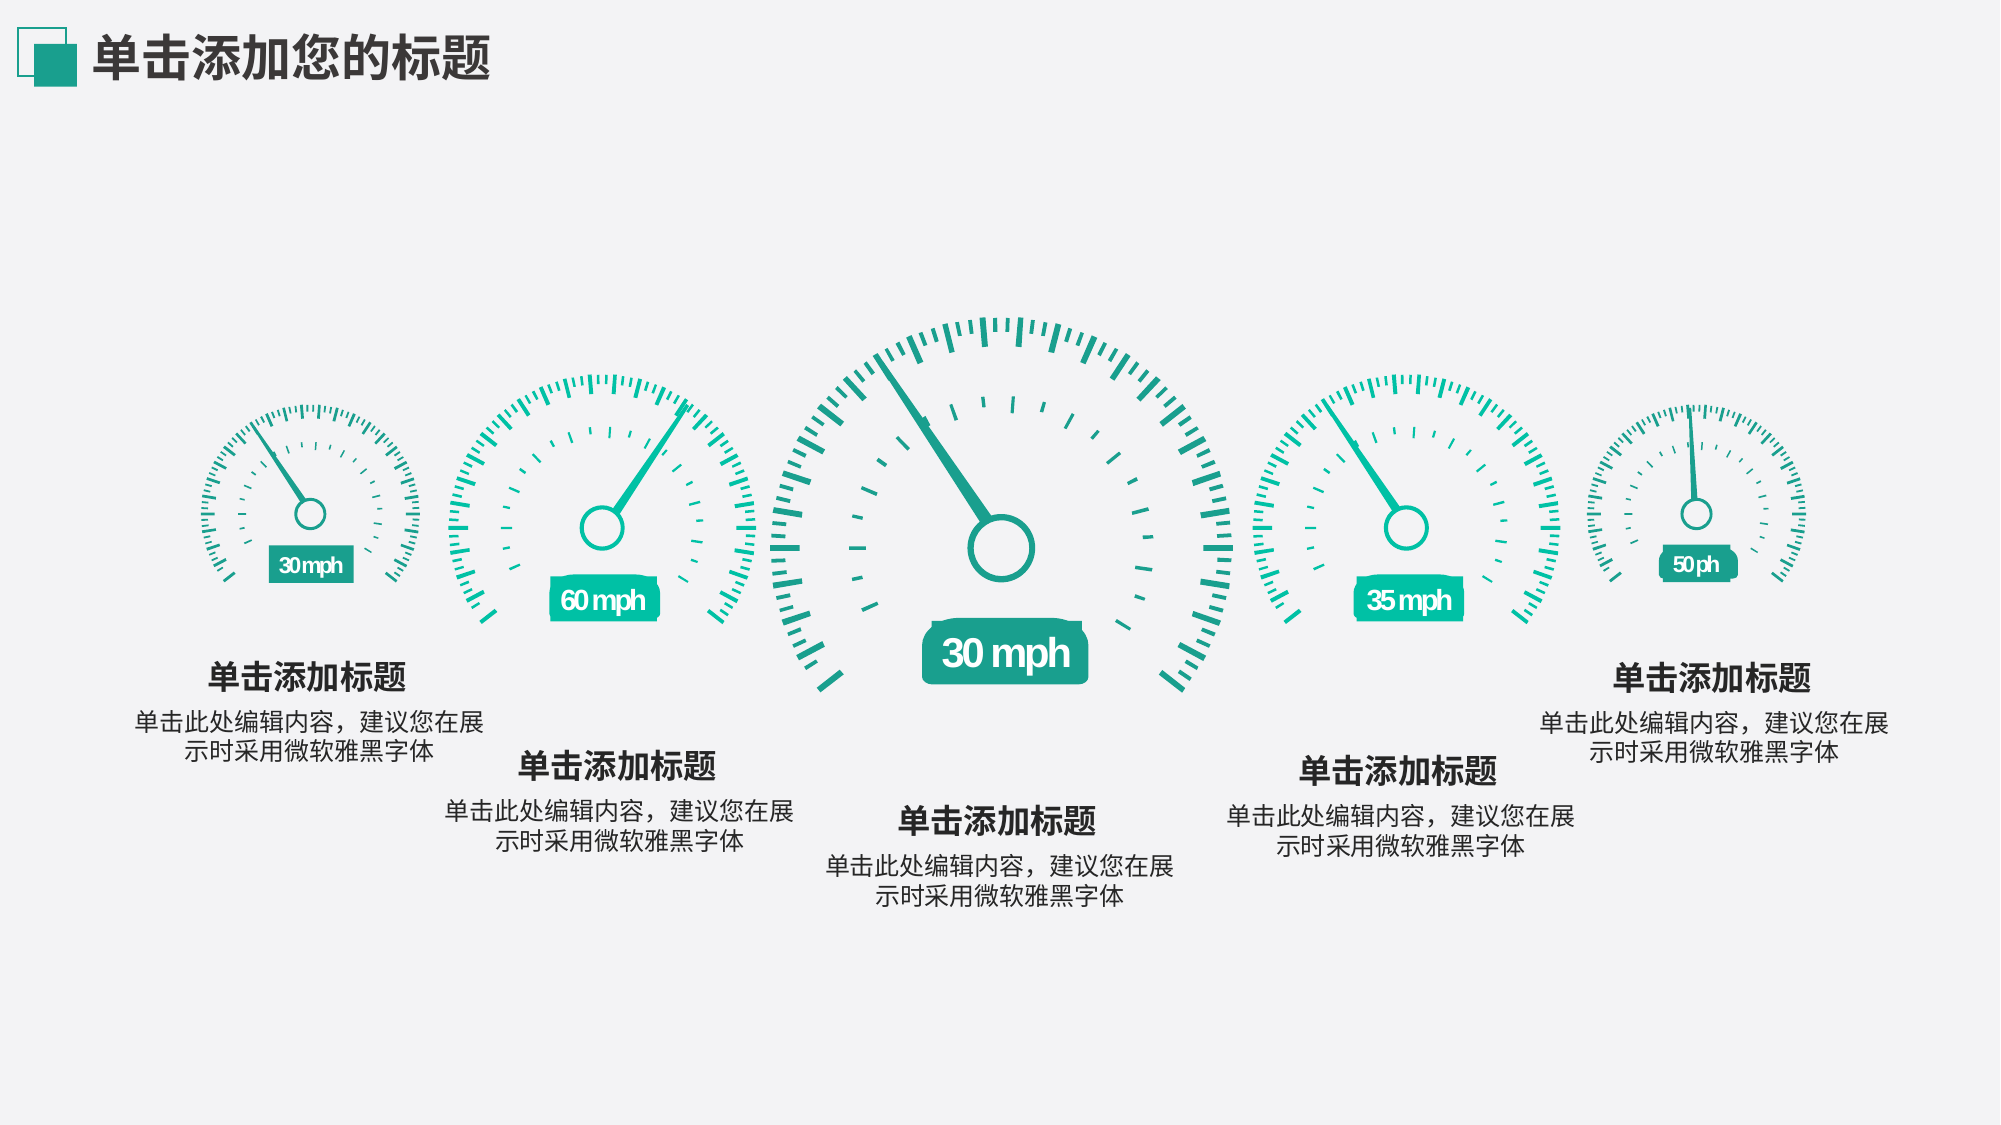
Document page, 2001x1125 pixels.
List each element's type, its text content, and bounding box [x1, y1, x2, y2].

text_box [1267, 461, 1277, 468]
text_box [1447, 438, 1456, 449]
text_box 单击此处编辑内容，建议您在展示时采用微软雅黑字体 [814, 849, 1186, 910]
text_box [792, 448, 807, 458]
text_box [1177, 642, 1207, 662]
text_box [1208, 483, 1224, 492]
text_box [1733, 413, 1742, 427]
text_box [587, 374, 594, 395]
text_box [448, 525, 469, 530]
text_box [1788, 556, 1796, 562]
text_box [1300, 413, 1317, 431]
text_box [1253, 542, 1264, 547]
text_box [878, 361, 995, 528]
text_box 30 mph [931, 620, 1082, 681]
text_box [240, 429, 246, 436]
text_box [408, 483, 416, 488]
text_box [1029, 319, 1035, 335]
text_box [1540, 525, 1561, 530]
text_box [851, 575, 863, 582]
text_box [252, 425, 307, 505]
text_box [1211, 496, 1227, 504]
text_box [580, 376, 584, 386]
text_box [1549, 518, 1560, 522]
text_box [1253, 510, 1264, 514]
text_box [1412, 426, 1416, 439]
text_box [206, 477, 221, 485]
text_box [1254, 548, 1274, 555]
text_box [775, 495, 791, 504]
text_box [491, 420, 500, 429]
text_box [1283, 608, 1302, 624]
text_box [1254, 500, 1274, 508]
text_box [1538, 501, 1559, 509]
text_box [930, 327, 939, 343]
text_box [1184, 659, 1199, 671]
text_box [1275, 446, 1285, 454]
text_box [1756, 425, 1762, 432]
text_box [1549, 542, 1559, 546]
text_box [657, 584, 661, 618]
text_box [1511, 609, 1529, 625]
text_box [470, 446, 481, 454]
text_box [227, 441, 234, 448]
text_box [1758, 494, 1767, 499]
text_box [1631, 425, 1637, 432]
text_box [508, 486, 520, 494]
text_box [1591, 483, 1599, 488]
text_box [1495, 539, 1507, 544]
text_box [1646, 416, 1652, 423]
text_box [1343, 386, 1355, 406]
text_box [1626, 429, 1633, 436]
text_box [1323, 467, 1331, 475]
text_box [740, 485, 751, 491]
text_box [1586, 512, 1601, 516]
text_box [1134, 565, 1153, 572]
text_box [220, 451, 227, 457]
text_box [1415, 374, 1421, 395]
text_box [1780, 460, 1794, 470]
text_box [549, 439, 556, 448]
text_box [404, 472, 412, 477]
text_box [1253, 518, 1263, 522]
text_box [968, 319, 974, 335]
text_box [1455, 384, 1462, 394]
text_box [955, 321, 962, 337]
text_box [724, 446, 734, 454]
text_box [719, 608, 729, 617]
text_box [1668, 407, 1675, 422]
text_box [402, 556, 410, 562]
text_box [579, 505, 625, 551]
text_box [1283, 431, 1302, 447]
text_box [1005, 317, 1010, 332]
text_box [465, 453, 485, 466]
text_box [1790, 528, 1805, 534]
text_box [216, 456, 224, 462]
text_box [1312, 486, 1325, 494]
text_box [360, 419, 366, 426]
text_box [1780, 571, 1787, 577]
text_box [1184, 426, 1199, 437]
text_box [1588, 528, 1603, 534]
text_box [1597, 466, 1605, 472]
text_box [804, 659, 818, 671]
text_box [1549, 509, 1559, 514]
text_box [842, 376, 867, 402]
text_box [1592, 477, 1607, 485]
text_box [872, 353, 883, 366]
text_box [728, 476, 749, 487]
text_box [745, 518, 756, 522]
text_box [731, 588, 742, 595]
text_box [1196, 448, 1211, 458]
text_box [502, 505, 511, 510]
text_box 单击此处编辑内容，建议您在展示时采用微软雅黑字体 [123, 706, 496, 766]
text_box [884, 347, 895, 362]
text_box [1549, 534, 1560, 538]
text_box [1305, 526, 1317, 530]
text_box [633, 378, 643, 399]
text_box [719, 453, 739, 467]
text_box [1267, 588, 1277, 595]
text_box [1747, 421, 1758, 435]
text_box [1191, 610, 1222, 626]
text_box [849, 546, 866, 550]
text_box [1539, 469, 1549, 476]
text_box [719, 439, 729, 448]
text_box [1041, 321, 1048, 337]
text_box [1523, 608, 1533, 617]
text_box [734, 501, 755, 509]
text_box [876, 457, 888, 468]
text_box [285, 445, 290, 454]
text_box [772, 507, 803, 518]
text_box [724, 602, 734, 610]
text_box [1367, 378, 1376, 399]
text_box [222, 445, 236, 457]
text_box [1538, 548, 1559, 556]
text_box [1544, 485, 1555, 491]
text_box [1481, 575, 1493, 583]
text_box [1075, 331, 1084, 347]
text_box [1391, 374, 1398, 395]
text_box [1597, 556, 1605, 562]
text_box [1523, 590, 1543, 604]
text_box [734, 548, 755, 556]
text_box [562, 378, 572, 399]
text_box [1109, 353, 1131, 381]
text_box [235, 432, 247, 445]
text_box [1269, 589, 1289, 603]
text_box [835, 386, 848, 399]
text_box [276, 409, 281, 417]
text_box [1599, 558, 1613, 568]
text_box [243, 539, 253, 545]
text_box [1263, 469, 1274, 476]
text_box [393, 451, 401, 457]
text_box [1786, 543, 1801, 551]
text_box [979, 317, 988, 348]
text_box [1477, 394, 1485, 405]
text_box [686, 403, 694, 413]
text_box [1591, 540, 1599, 545]
text_box [510, 403, 519, 413]
text_box [1114, 619, 1132, 631]
text_box [531, 453, 542, 464]
text_box [201, 494, 217, 500]
text_box [206, 543, 221, 551]
text_box [1258, 565, 1269, 571]
text_box [1195, 638, 1211, 648]
text_box [772, 578, 803, 589]
text_box [1478, 398, 1493, 417]
text_box [1383, 505, 1429, 551]
text_box [1609, 445, 1623, 457]
text_box [1523, 453, 1543, 467]
text_box [1090, 429, 1100, 440]
text_box [1437, 378, 1447, 399]
text_box [942, 323, 955, 354]
text_box [372, 494, 381, 499]
text_box [779, 483, 794, 492]
text_box [1651, 413, 1660, 427]
text_box [317, 404, 321, 419]
text_box [1761, 429, 1767, 436]
text_box [1688, 407, 1698, 500]
text_box [459, 469, 470, 476]
text_box [1779, 558, 1794, 568]
text_box [1384, 376, 1388, 386]
text_box [744, 542, 755, 546]
text_box [1759, 522, 1769, 526]
text_box [547, 384, 553, 394]
text_box [359, 468, 368, 475]
text_box [1726, 409, 1731, 417]
text_box [479, 608, 498, 624]
text_box [734, 469, 745, 476]
text_box [1680, 497, 1713, 531]
text_box [1314, 403, 1323, 413]
text_box 单击此处编辑内容，建议您在展示时采用微软雅黑字体 [1528, 707, 1901, 767]
text_box [692, 409, 701, 418]
text_box [1544, 565, 1555, 571]
text_box [450, 500, 470, 508]
text_box [771, 558, 786, 563]
text_box [347, 413, 356, 427]
text_box [571, 377, 576, 387]
text_box [1496, 409, 1505, 418]
text_box [404, 528, 419, 534]
text_box [1216, 520, 1231, 526]
text_box [1465, 449, 1472, 456]
text_box [1613, 441, 1620, 448]
text_box [1105, 451, 1122, 465]
text_box [1256, 557, 1267, 563]
text_box [1523, 439, 1533, 448]
text_box [1606, 451, 1613, 457]
text_box [923, 415, 931, 426]
text_box [742, 557, 752, 563]
text_box [596, 374, 600, 385]
text_box [475, 439, 485, 447]
text_box [1127, 361, 1140, 376]
text_box [1203, 545, 1233, 551]
text_box [1592, 543, 1607, 551]
text_box [1513, 426, 1523, 435]
text_box [643, 381, 650, 392]
text_box [339, 450, 346, 458]
text_box [208, 472, 216, 477]
text_box [1252, 525, 1273, 530]
text_box [811, 415, 825, 427]
text_box [370, 425, 376, 432]
text_box [361, 421, 372, 435]
text_box [666, 390, 673, 401]
text_box [1216, 533, 1232, 538]
text_box [332, 407, 339, 422]
text_box [1539, 580, 1549, 587]
text_box [1771, 445, 1784, 457]
text_box [1158, 669, 1186, 693]
text_box [719, 590, 739, 604]
text_box [1792, 512, 1807, 516]
text_box [691, 539, 703, 544]
text_box [405, 512, 420, 516]
text_box [771, 533, 786, 539]
text_box [463, 461, 473, 468]
text_box [627, 430, 632, 438]
text_box [1306, 505, 1315, 510]
text_box [397, 566, 404, 572]
text_box [709, 426, 719, 435]
text_box [1107, 347, 1119, 363]
text_box [707, 432, 725, 448]
text_box [1216, 569, 1231, 576]
text_box [1493, 500, 1505, 506]
text_box [704, 420, 713, 429]
text_box [628, 377, 633, 387]
text_box [895, 341, 906, 356]
text_box [470, 602, 481, 610]
text_box [374, 429, 381, 436]
text_box [1448, 381, 1454, 392]
text_box [1783, 456, 1791, 462]
text_box [742, 493, 752, 499]
text_box [692, 413, 709, 431]
text_box [1599, 460, 1614, 470]
text_box [1270, 453, 1290, 466]
text_box [1010, 396, 1015, 414]
text_box [1786, 477, 1801, 485]
text_box [1015, 317, 1024, 348]
text_box [1200, 507, 1230, 519]
text_box [918, 331, 928, 347]
text_box [863, 361, 875, 376]
text_box [1200, 459, 1216, 469]
text_box [740, 565, 751, 571]
text_box [772, 570, 787, 576]
text_box [1489, 480, 1498, 487]
text_box [1780, 451, 1787, 457]
text_box [400, 477, 415, 485]
text_box [611, 374, 617, 395]
text_box [1200, 578, 1230, 590]
text_box [386, 441, 394, 448]
text_box [1253, 534, 1263, 538]
text_box [449, 510, 460, 514]
text_box [731, 461, 742, 468]
text_box [1142, 535, 1154, 540]
text_box [1794, 540, 1802, 545]
text_box 单击添加标题 [1558, 657, 1865, 697]
text_box 50 ph [1662, 544, 1731, 583]
text_box [201, 528, 217, 534]
text_box [1658, 552, 1662, 579]
text_box [1546, 493, 1557, 499]
text_box [1064, 327, 1073, 343]
text_box [555, 381, 561, 392]
text_box [1621, 432, 1633, 445]
text_box [1630, 539, 1639, 545]
text_box [1686, 404, 1690, 419]
text_box [1528, 446, 1538, 454]
text_box [706, 609, 725, 625]
text_box [524, 394, 532, 404]
text_box [1746, 468, 1754, 475]
text_box [294, 497, 327, 531]
text_box [671, 463, 682, 473]
text_box [404, 494, 419, 500]
text_box [685, 480, 694, 487]
text_box [736, 525, 757, 530]
text_box [1080, 335, 1098, 365]
text_box 60 mph [550, 576, 657, 622]
text_box [265, 413, 274, 427]
text_box [1039, 401, 1046, 413]
text_box [1603, 566, 1610, 572]
text_box [1458, 386, 1471, 406]
text_box [208, 551, 216, 556]
text_box [408, 540, 416, 545]
text_box [567, 431, 574, 444]
text_box [1336, 453, 1346, 464]
text_box [465, 589, 485, 603]
text_box [993, 317, 998, 332]
text_box [1289, 426, 1299, 435]
text_box [345, 411, 350, 419]
text_box [500, 526, 513, 530]
text_box [1703, 404, 1707, 419]
text_box [781, 610, 811, 626]
text_box 单击添加标题 [154, 656, 460, 696]
text_box [792, 638, 807, 648]
text_box [817, 403, 845, 427]
text_box [452, 557, 463, 563]
text_box [690, 558, 699, 563]
text_box [1159, 403, 1186, 427]
text_box [1609, 571, 1622, 583]
text_box [608, 426, 612, 439]
text_box [1629, 484, 1638, 490]
text_box [861, 601, 879, 612]
text_box [1177, 436, 1207, 455]
text_box [1635, 421, 1646, 435]
text_box [1260, 569, 1280, 580]
text_box [1400, 374, 1404, 385]
text_box [1279, 439, 1289, 447]
text_box [211, 466, 219, 472]
text_box [454, 565, 464, 571]
text_box [1494, 558, 1503, 563]
text_box [271, 411, 276, 419]
text_box [1431, 430, 1437, 438]
text_box [211, 556, 219, 562]
text_box [459, 580, 470, 587]
text_box [1258, 485, 1269, 491]
text_box [906, 335, 924, 365]
text_box [1256, 493, 1267, 499]
text_box [1760, 432, 1772, 445]
text_box [374, 432, 386, 445]
text_box [1511, 432, 1530, 448]
text_box [981, 396, 986, 408]
text_box [672, 394, 680, 405]
text_box [1475, 463, 1487, 473]
text_box [449, 518, 459, 522]
text_box [456, 476, 476, 487]
text_box [1783, 566, 1790, 572]
text_box [449, 542, 460, 547]
text_box [1470, 390, 1477, 401]
text_box [612, 403, 690, 515]
text_box [1490, 403, 1499, 413]
text_box [651, 384, 658, 394]
text_box [1134, 594, 1146, 601]
text_box 30 mph [268, 545, 354, 583]
text_box [1371, 431, 1378, 444]
text_box [1508, 420, 1518, 429]
text_box [1328, 394, 1336, 404]
text_box [860, 486, 878, 497]
text_box [479, 431, 498, 447]
text_box [1533, 476, 1553, 487]
text_box [213, 558, 227, 568]
text_box [449, 534, 459, 538]
text_box [1211, 593, 1227, 601]
text_box [385, 445, 398, 457]
text_box 单击添加标题 [1245, 750, 1552, 791]
text_box [450, 548, 470, 555]
text_box [508, 563, 521, 571]
text_box [654, 386, 667, 406]
text_box [1794, 483, 1802, 488]
text_box [402, 466, 410, 472]
text_box [787, 459, 802, 469]
text_box [1275, 602, 1285, 610]
text_box [770, 545, 800, 551]
text_box [734, 580, 745, 587]
text_box [1603, 456, 1610, 462]
text_box [745, 534, 756, 538]
text_box [787, 627, 802, 637]
text_box [1295, 420, 1305, 429]
text_box [796, 641, 825, 661]
text_box [384, 571, 398, 583]
text_box [853, 369, 866, 383]
text_box [282, 407, 289, 422]
text_box [1260, 476, 1281, 487]
text_box [1731, 411, 1736, 419]
text_box [299, 404, 304, 419]
text_box [1127, 477, 1138, 486]
text_box [1177, 669, 1192, 681]
text_box [245, 425, 251, 432]
text_box [452, 493, 463, 499]
text_box [895, 436, 910, 451]
text_box [1771, 571, 1784, 583]
text_box [772, 521, 787, 527]
text_box [816, 669, 844, 693]
text_box [674, 398, 689, 417]
text_box [643, 438, 651, 449]
text_box [200, 512, 215, 516]
text_box [1375, 377, 1381, 387]
text_box [744, 509, 755, 514]
text_box [1657, 411, 1662, 419]
text_box 单击添加标题 [464, 745, 771, 786]
text_box [463, 588, 473, 595]
text_box [620, 376, 625, 386]
text_box [826, 395, 840, 408]
text_box [216, 566, 224, 572]
text_box 单击此处编辑内容，建议您在展示时采用微软雅黑字体 [434, 795, 806, 856]
text_box [456, 569, 476, 580]
text_box [397, 456, 404, 462]
text_box [604, 374, 608, 385]
text_box [781, 470, 812, 486]
text_box [1741, 416, 1747, 424]
text_box [1788, 466, 1796, 472]
text_box [1773, 441, 1780, 448]
text_box [393, 571, 401, 577]
text_box [1588, 494, 1603, 500]
text_box [1324, 403, 1402, 515]
text_box [804, 425, 818, 437]
text_box [1546, 557, 1557, 563]
text_box [1263, 580, 1274, 587]
text_box [1097, 341, 1107, 357]
text_box [1731, 549, 1738, 579]
text_box [1131, 507, 1150, 515]
text_box [949, 403, 959, 421]
text_box [796, 435, 826, 455]
text_box [688, 500, 701, 506]
text_box [1191, 470, 1222, 487]
text_box [1335, 390, 1343, 401]
text_box [1351, 384, 1358, 394]
text_box [1320, 398, 1328, 406]
text_box [1308, 409, 1316, 418]
text_box [1177, 415, 1192, 427]
text_box [213, 460, 227, 470]
text_box [779, 605, 794, 613]
text_box [1163, 395, 1177, 408]
text_box [1424, 376, 1429, 386]
text_box [728, 569, 749, 580]
text_box [364, 547, 372, 554]
text_box [851, 514, 863, 520]
text_box [516, 398, 531, 417]
text_box [1359, 381, 1365, 392]
text_box [1217, 557, 1232, 563]
text_box [454, 485, 464, 491]
text_box 35 mph [1356, 576, 1464, 622]
text_box [1155, 386, 1168, 399]
text_box [531, 390, 539, 401]
text_box [355, 416, 361, 424]
text_box [1533, 569, 1553, 580]
text_box [661, 449, 668, 456]
text_box [1536, 461, 1546, 468]
text_box [1136, 376, 1161, 402]
text_box [1535, 588, 1546, 595]
text_box 单击此处编辑内容，建议您在展示时采用微软雅黑字体 [1215, 800, 1587, 861]
text_box [677, 575, 689, 583]
text_box [1528, 602, 1538, 610]
text_box [538, 386, 551, 406]
text_box [243, 484, 252, 490]
text_box [222, 571, 236, 583]
text_box [1208, 605, 1224, 613]
text_box [1718, 407, 1725, 422]
text_box [1671, 445, 1676, 454]
text_box [393, 558, 408, 568]
text_box [1063, 413, 1075, 430]
text_box [775, 593, 791, 601]
text_box [1750, 547, 1759, 554]
text_box [1137, 369, 1150, 383]
text_box [922, 627, 1089, 685]
text_box [1790, 494, 1805, 500]
text_box [1313, 563, 1325, 571]
text_box [967, 514, 1036, 583]
text_box 单击添加您的标题 [76, 19, 565, 94]
text_box [485, 426, 495, 435]
text_box [1746, 419, 1752, 426]
text_box [1432, 377, 1437, 387]
text_box [393, 460, 408, 470]
text_box [1048, 323, 1062, 354]
text_box [1496, 413, 1513, 431]
text_box [400, 543, 415, 551]
text_box [404, 551, 412, 556]
text_box 单击添加标题 [844, 800, 1151, 840]
text_box [503, 409, 512, 418]
text_box [496, 413, 513, 431]
text_box [519, 467, 527, 475]
text_box [1200, 627, 1216, 637]
